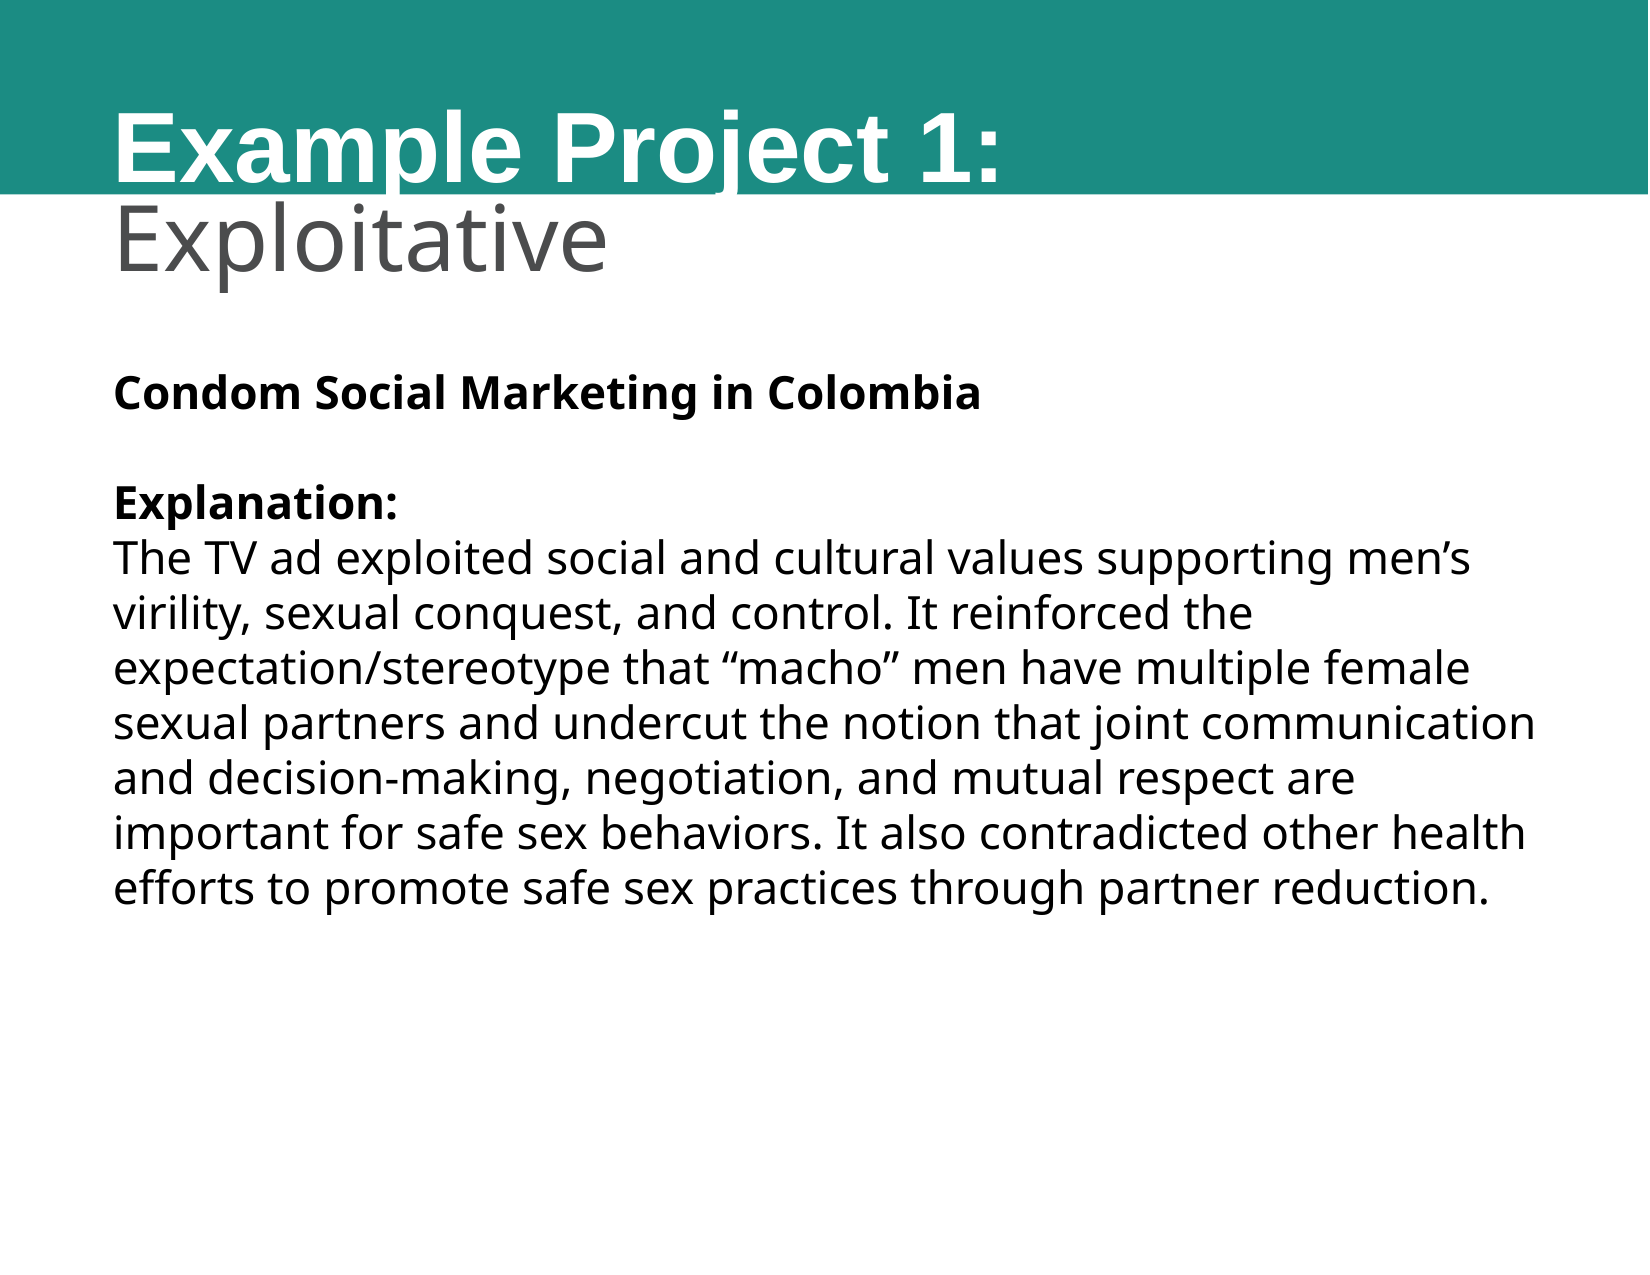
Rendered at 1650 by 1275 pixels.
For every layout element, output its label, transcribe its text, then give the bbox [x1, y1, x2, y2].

list Exploitative [98, 172, 1475, 356]
list Condom Social Marketing in Colombia Explanation: The TV ad exploited social and cultural values supporting men’s virility, sexual conquest, and control. It reinforced the expectation/stereotype that “macho” men have multiple female sexual partners and undercut the notion that joint communication and decision-making, negotiation, and mutual respect are important for safe sex behaviors. It also contradicted other health efforts to promote safe sex practices through partner reduction. [98, 356, 1588, 826]
title Example Project 1: [98, 75, 1522, 263]
